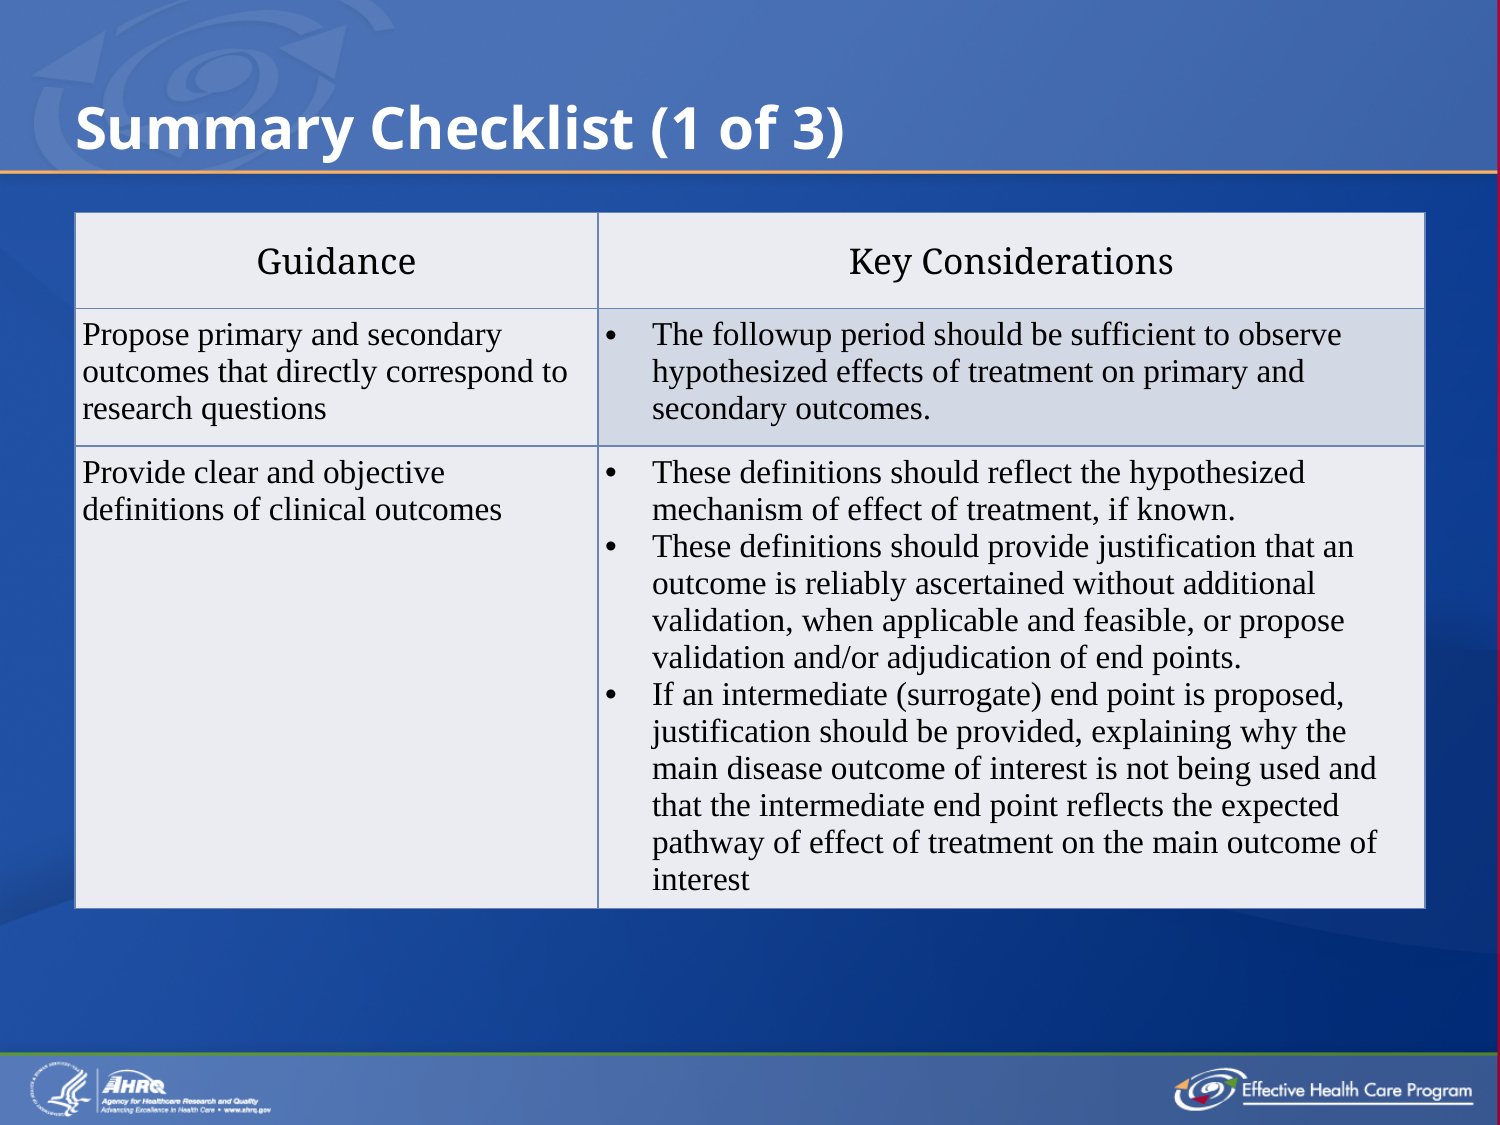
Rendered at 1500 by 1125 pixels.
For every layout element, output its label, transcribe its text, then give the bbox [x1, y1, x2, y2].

table_cell Propose primary and secondary outcomes that directly correspond to research questions [76, 309, 597, 445]
table_cell The followup period should be sufficient to observe hypothesized effects of treatment on primary and secondary outcomes. [599, 309, 1424, 445]
table_cell These definitions should reflect the hypothesized mechanism of effect of treatment, if known. These definitions should provide justification that an outcome is reliably ascertained without additional validation, when applicable and feasible, or propose validation and/or adjudication of end points. If an intermediate (surrogate) end point is proposed, justification should be provided, explaining why the main disease outcome of interest is not being used and that the intermediate end point reflects the expected pathway of effect of treatment on the main outcome of interest [599, 447, 1424, 908]
table_header Guidance [76, 213, 597, 308]
picture [0, 0, 1500, 1125]
table_header Key Considerations [599, 213, 1424, 308]
table_cell Provide clear and objective definitions of clinical outcomes [76, 447, 597, 908]
title Summary Checklist (1 of 3) [75, 21, 1425, 163]
